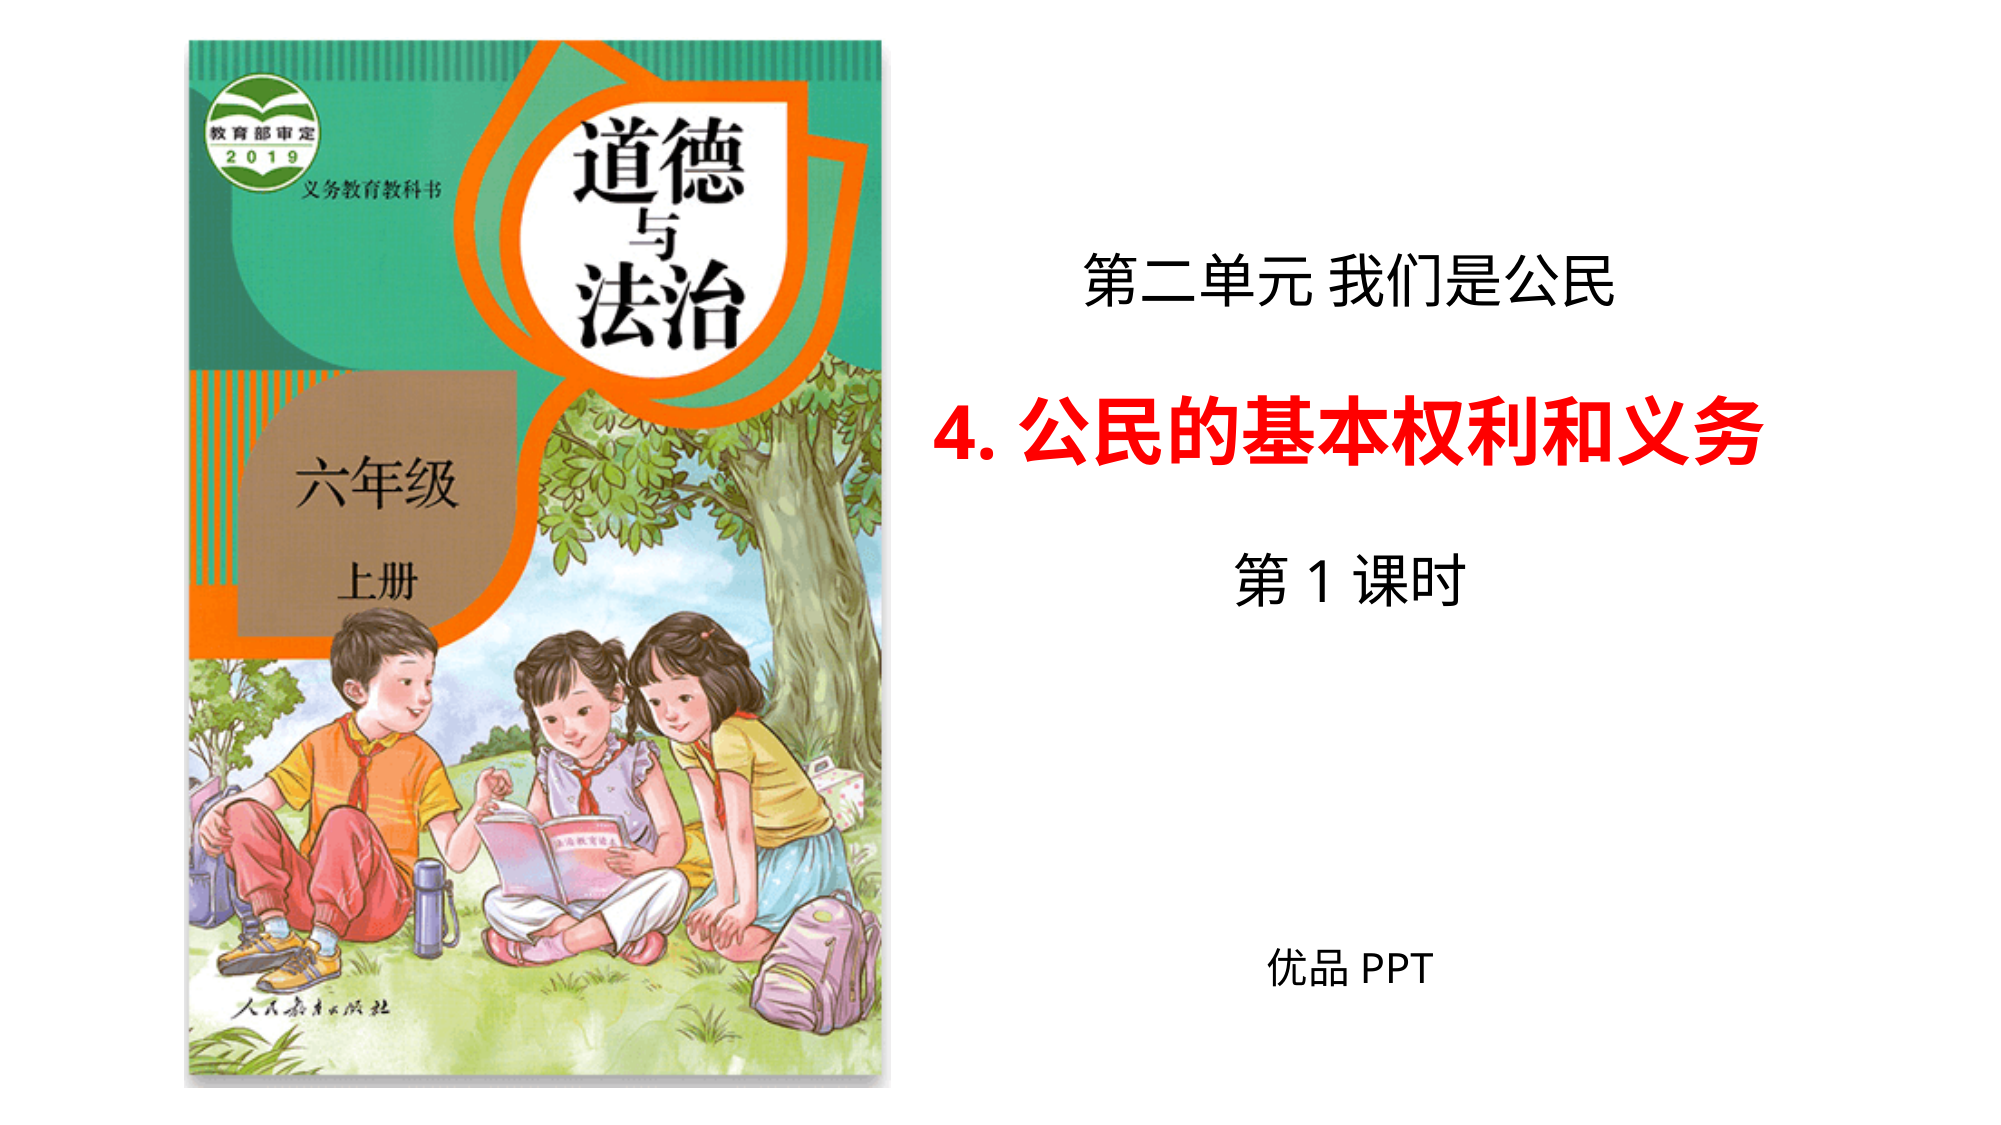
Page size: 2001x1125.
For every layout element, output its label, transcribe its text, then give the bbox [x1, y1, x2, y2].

text_box 优品PPT [1195, 929, 1505, 1000]
text_box 第二单元 我们是公民 4.公民的基本权利和义务 第1课时 [895, 237, 1811, 622]
picture [183, 37, 891, 1088]
